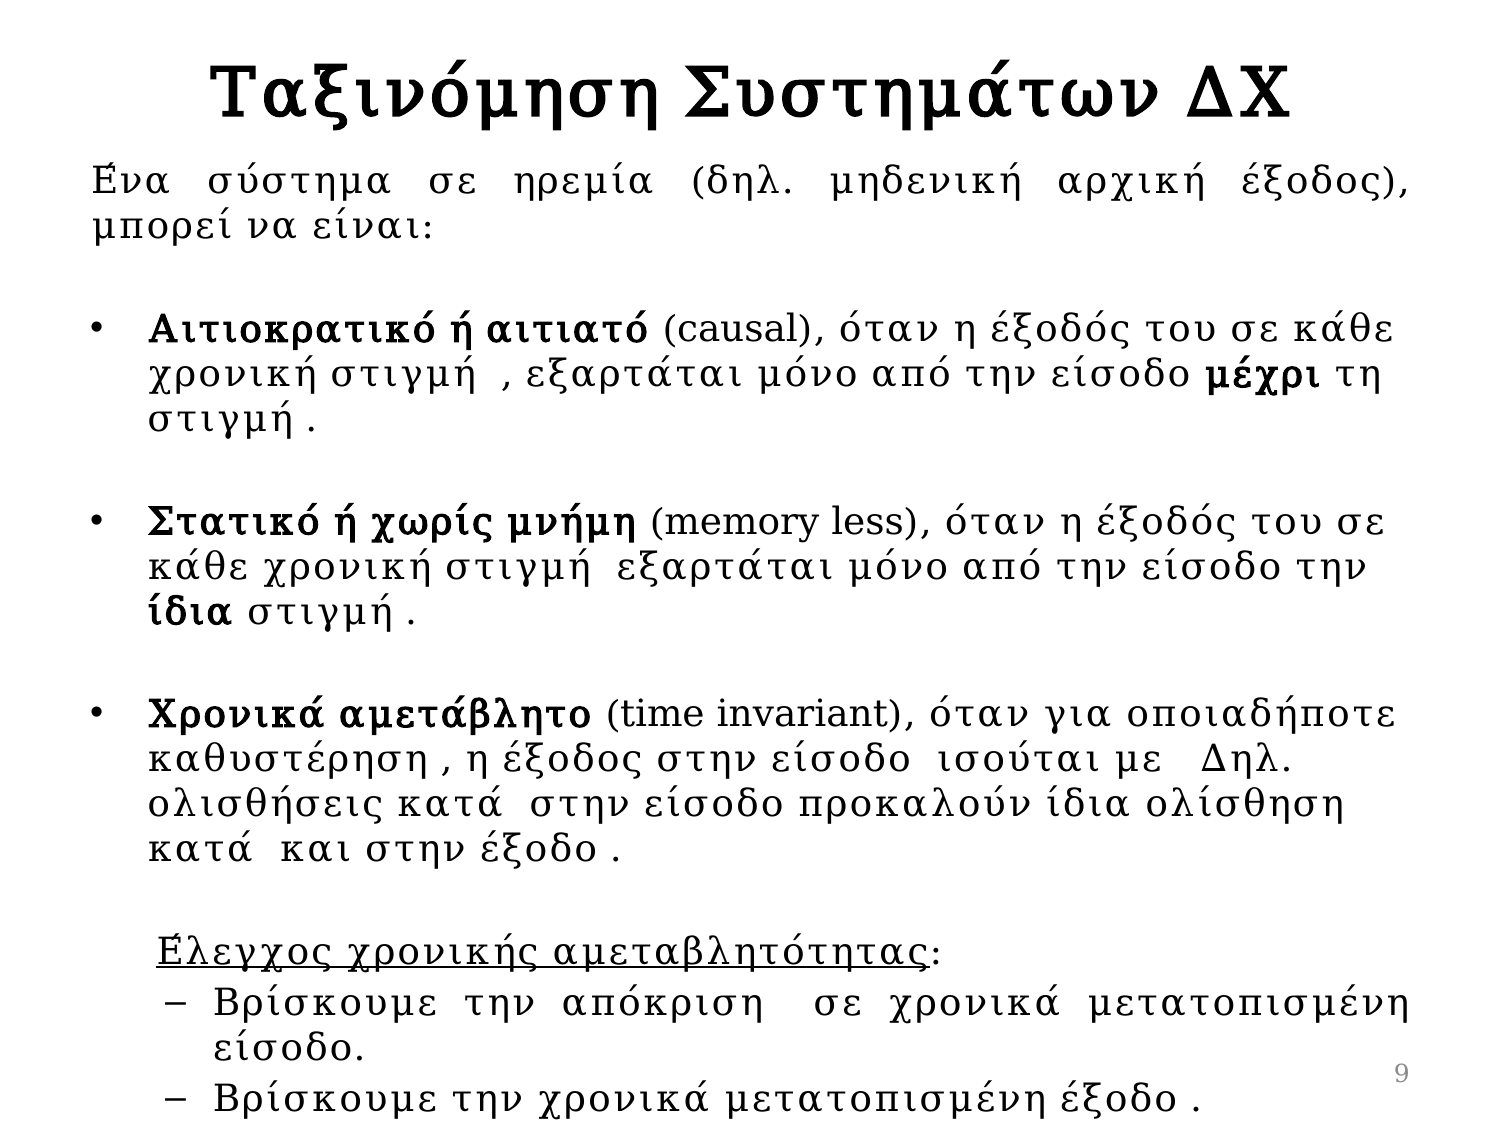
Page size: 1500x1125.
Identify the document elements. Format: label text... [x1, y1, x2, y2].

slide_number 9 [1222, 1042, 1425, 1103]
title Ταξινόμηση Συστημάτων ΔΧ [75, 19, 1425, 159]
